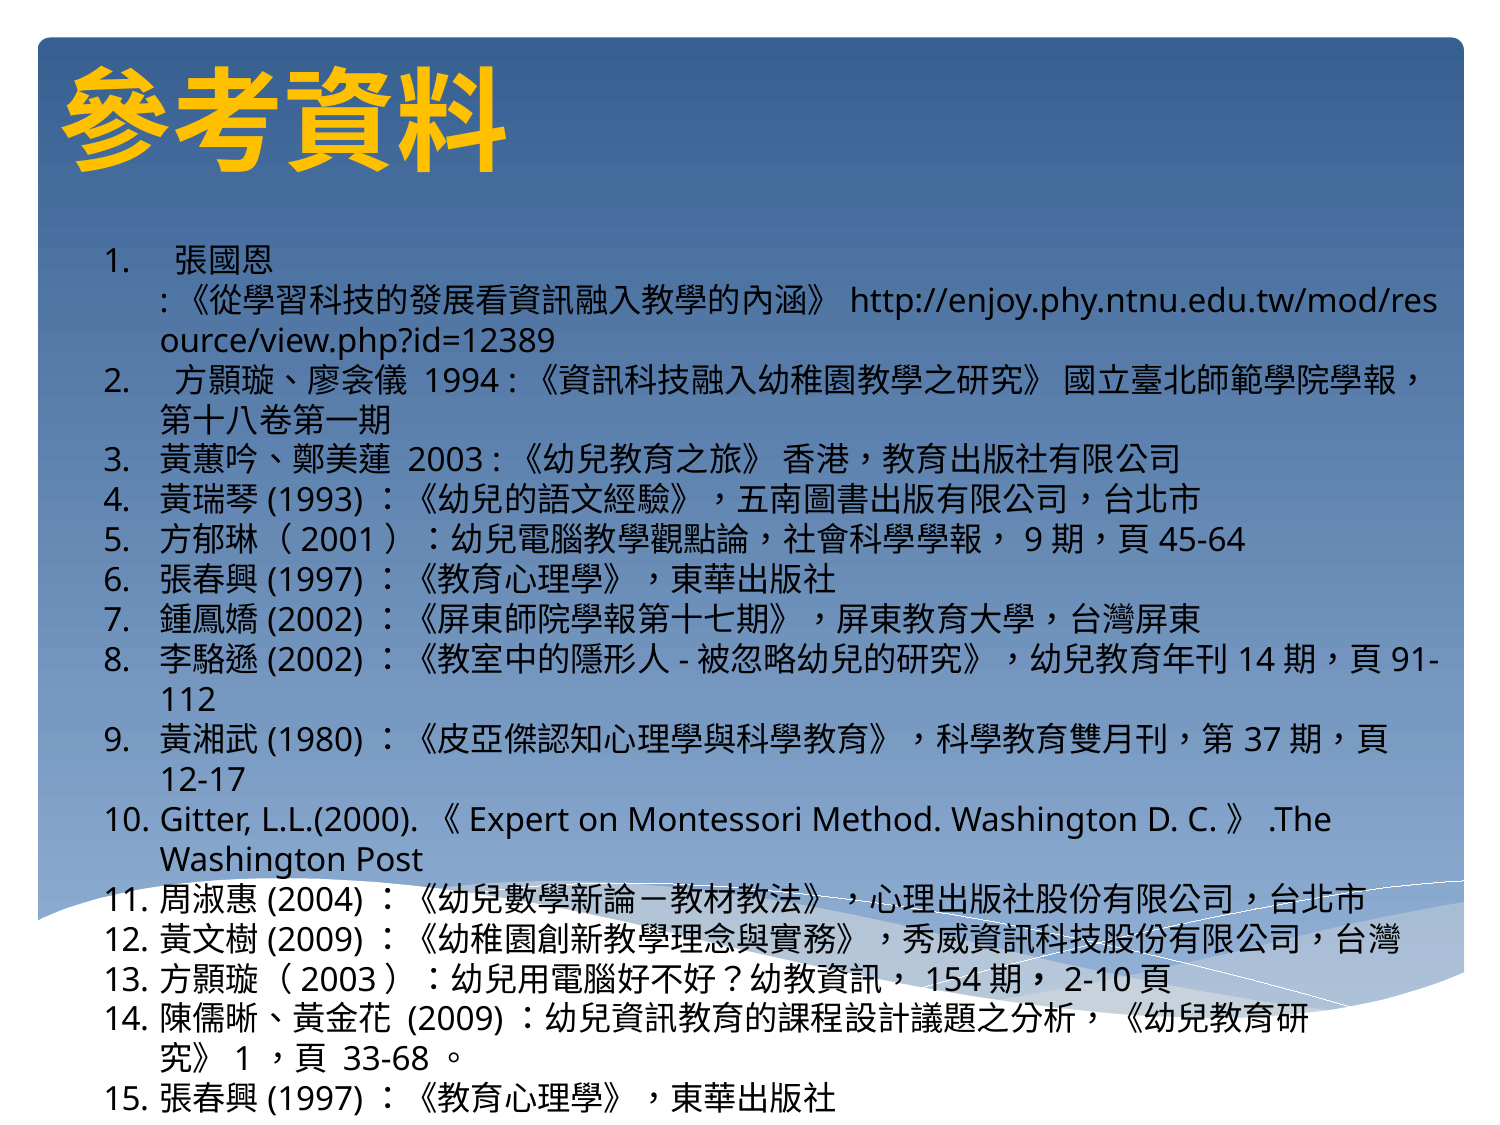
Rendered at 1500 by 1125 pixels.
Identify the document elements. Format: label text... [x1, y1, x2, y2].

text_box 參考資料 [43, 42, 524, 193]
text_box 張國恩 :《從學習科技的發展看資訊融入教學的內涵》http://enjoy.phy.ntnu.edu.tw/mod/resource/view.php?id=12389 方顥璇、廖衾儀 1994 :《資訊科技融入幼稚園教學之研究》 國立臺北師範學院學報，第十八卷第一期 黃蕙吟、鄭美蓮 2003 :《幼兒教育之旅》 香港，教育出版社有限公司 黃瑞琴(1993)：《幼兒的語文經驗》，五南圖書出版有限公司，台北市 方郁琳（2001）：幼兒電腦教學觀點論，社會科學學報，9期，頁45-64 張春興(1997)：《教育心理學》，東華出版社 鍾鳳嬌(2002)：《屏東師院學報第十七期》，屏東教育大學，台灣屏東 李駱遜(2002)：《教室中的隱形人-被忽略幼兒的研究》，幼兒教育年刊14期，頁91-112 黃湘武(1980)：《皮亞傑認知心理學與科學教育》，科學教育雙月刊，第37期，頁12-17 Gitter, L.L.(2000).《Expert on Montessori Method. Washington D. C.》.The Washington Post 周淑惠(2004)：《幼兒數學新論－教材教法》，心理出版社股份有限公司，台北市 黃文樹(2009)：《幼稚園創新教學理念與實務》，秀威資訊科技股份有限公司，台灣 方顥璇（2003）：幼兒用電腦好不好？幼教資訊，154期，2-10頁 陳儒晰、黃金花 (2009)：幼兒資訊教育的課程設計議題之分析，《幼兒教育研究》1，頁 33-68。 張春興(1997)：《教育心理學》，東華出版社 [88, 231, 1459, 1125]
